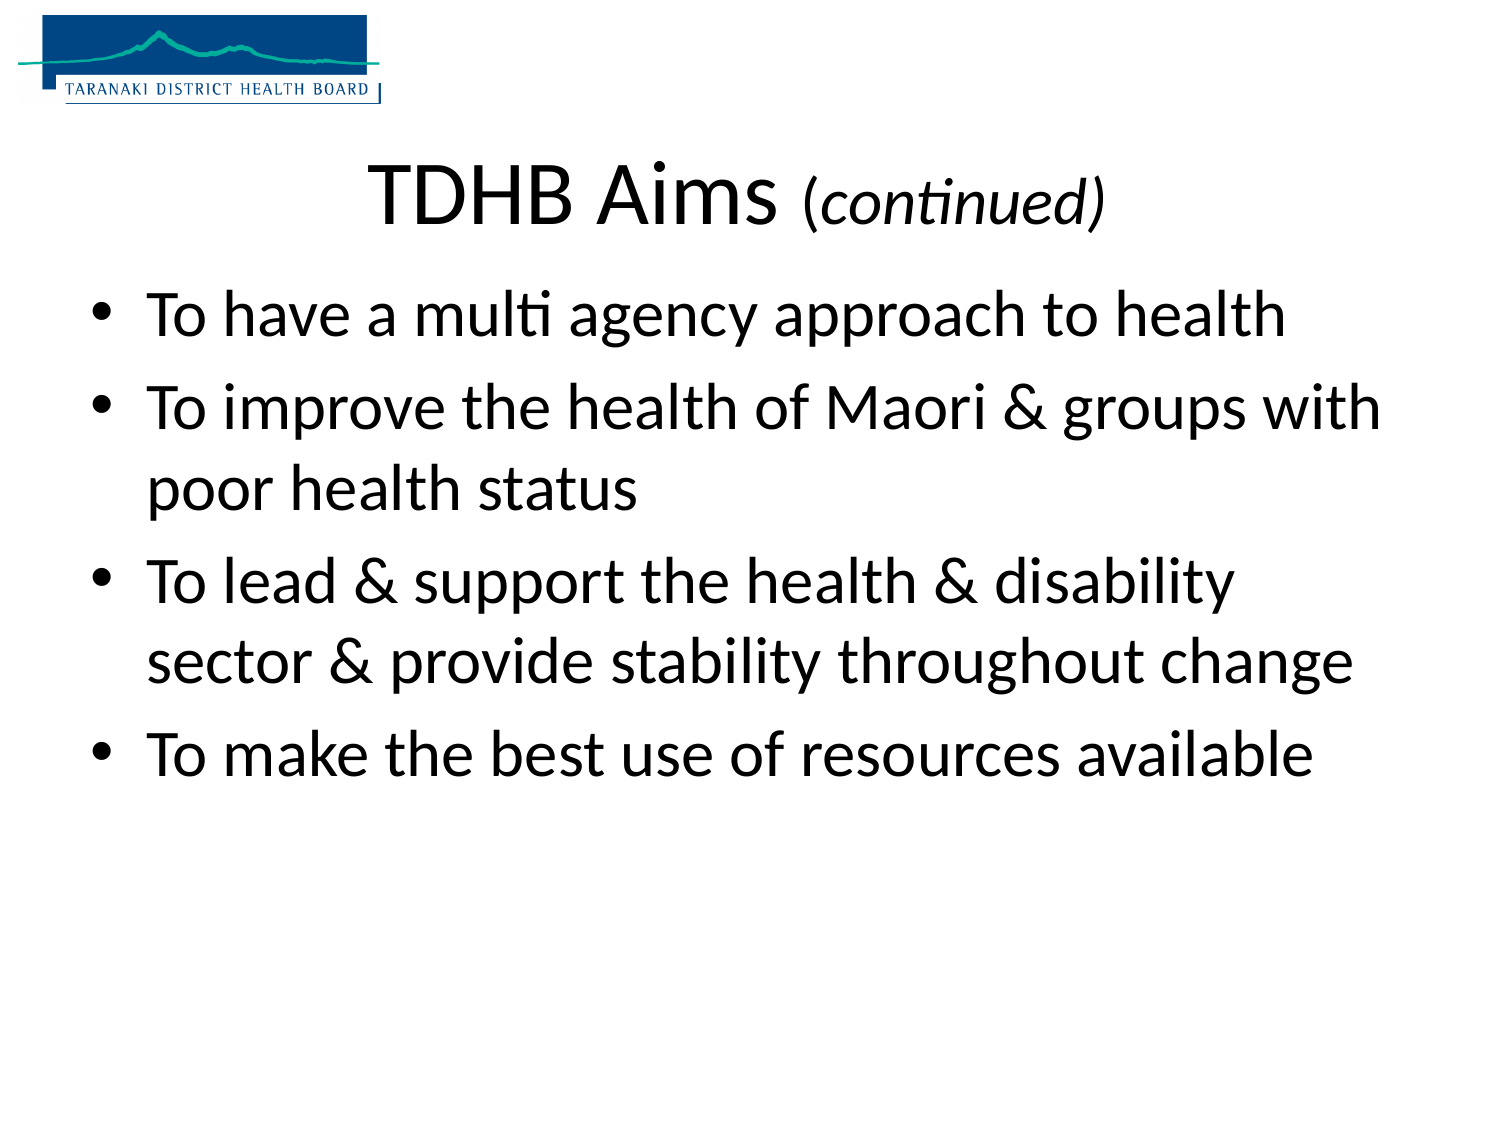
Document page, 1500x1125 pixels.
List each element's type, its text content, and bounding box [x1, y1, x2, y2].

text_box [17, 15, 381, 104]
list To have a multi agency approach to health To improve the health of Maori & groups with poor health status To lead & support the health & disability sector & provide stability throughout change To make the best use of resources available [75, 262, 1425, 1005]
text_box TDHB Aims (continued) [352, 125, 1124, 251]
